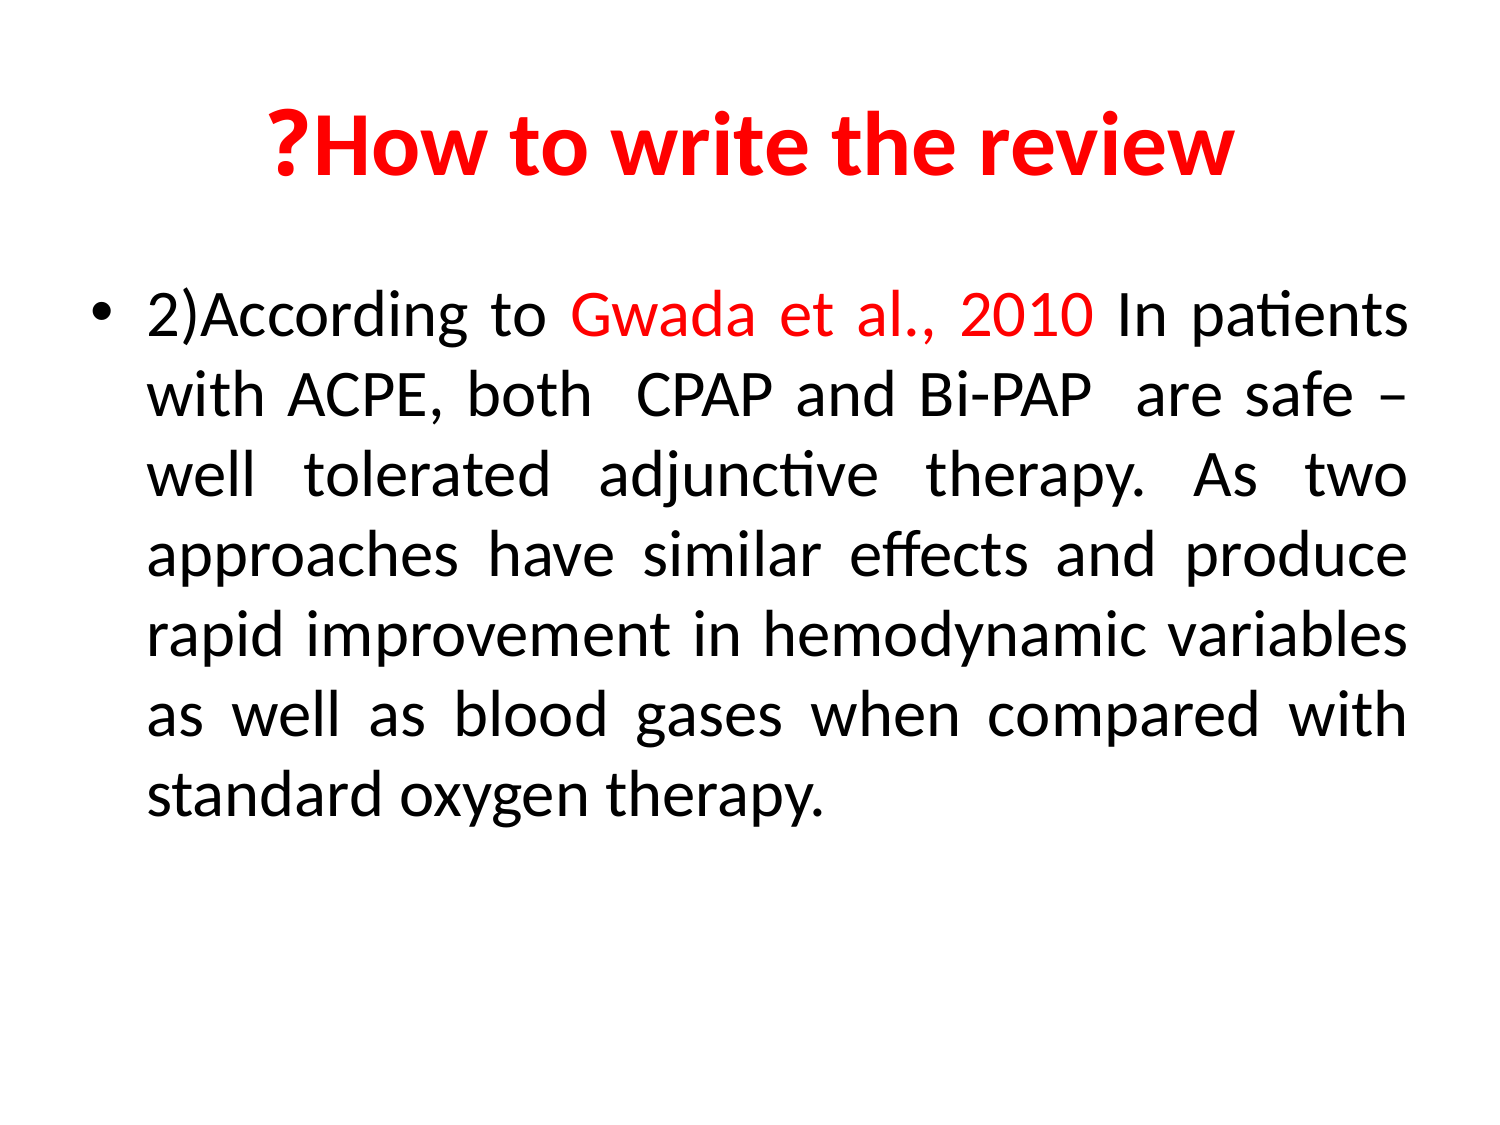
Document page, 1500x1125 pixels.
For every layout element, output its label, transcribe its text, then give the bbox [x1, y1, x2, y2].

title How to write the review? [75, 45, 1425, 233]
list 2)According to Gwada et al., 2010 In patients with ACPE, both CPAP and Bi-PAP are safe –well tolerated adjunctive therapy. As two approaches have similar effects and produce rapid improvement in hemodynamic variables as well as blood gases when compared with standard oxygen therapy. [75, 262, 1425, 1005]
